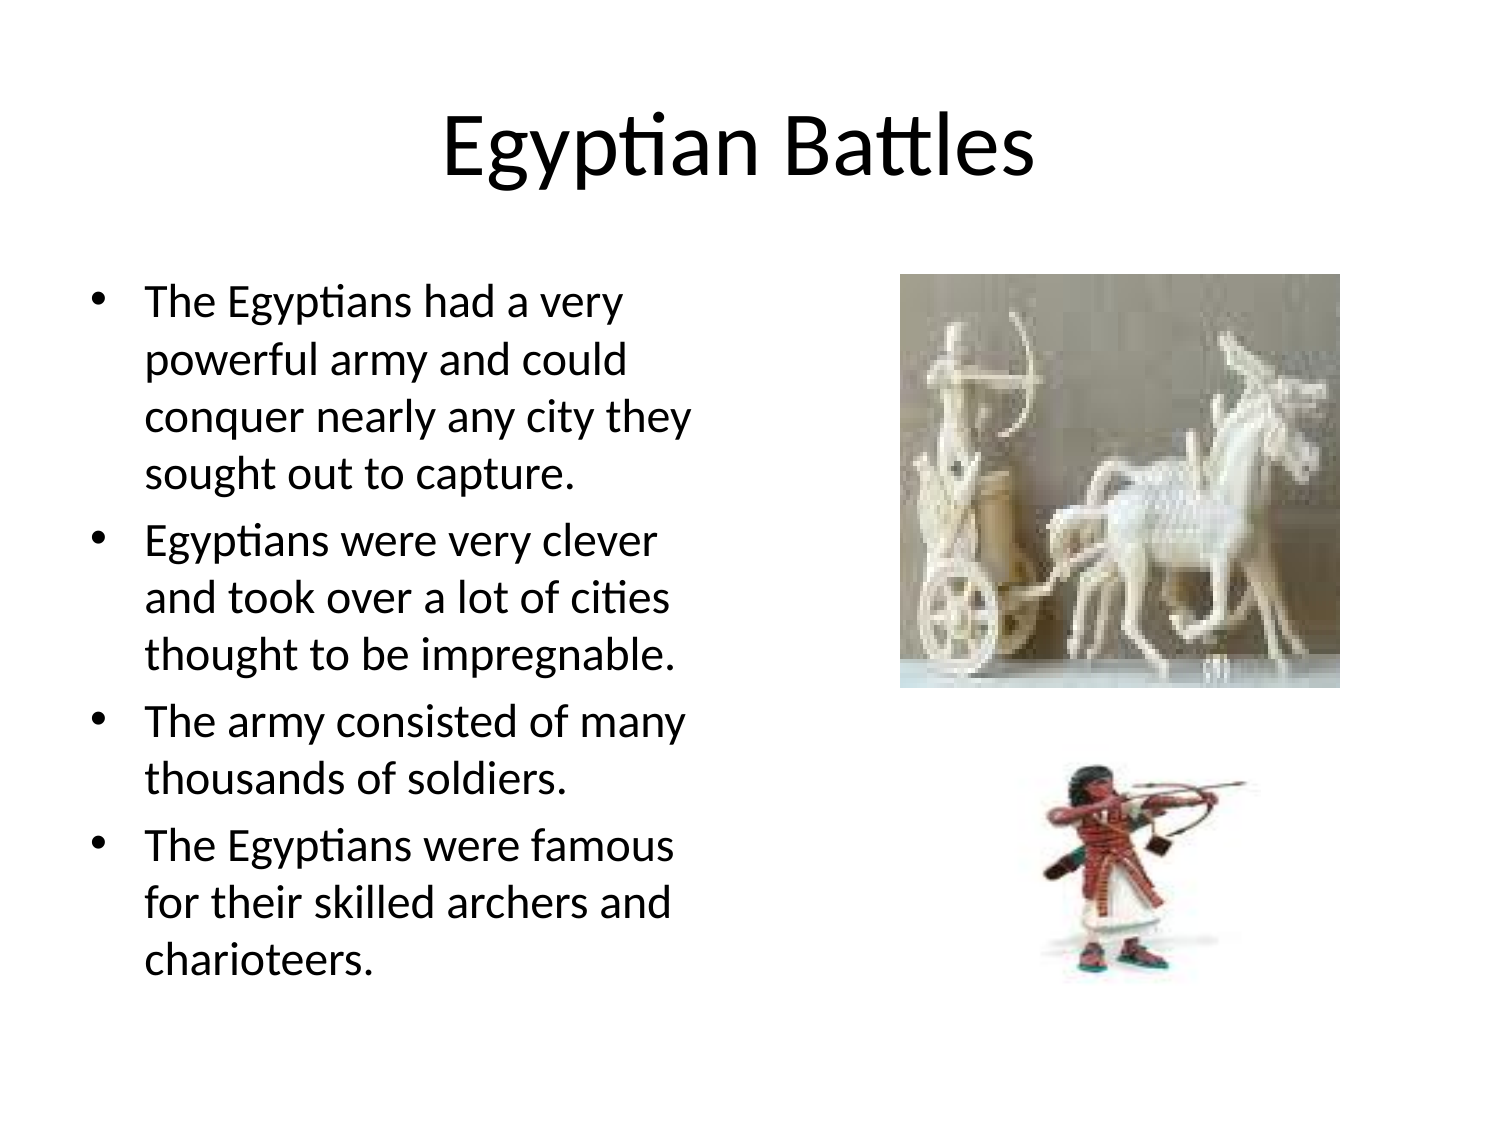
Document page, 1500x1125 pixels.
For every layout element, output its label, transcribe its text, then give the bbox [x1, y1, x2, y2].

list [762, 262, 1425, 1005]
picture [899, 274, 1340, 688]
title Egyptian Battles [75, 45, 1425, 233]
picture [974, 712, 1262, 988]
list The Egyptians had a very powerful army and could conquer nearly any city they sought out to capture. Egyptians were very clever and took over a lot of cities thought to be impregnable. The army consisted of many thousands of soldiers. The Egyptians were famous for their skilled archers and charioteers. [75, 262, 738, 1005]
